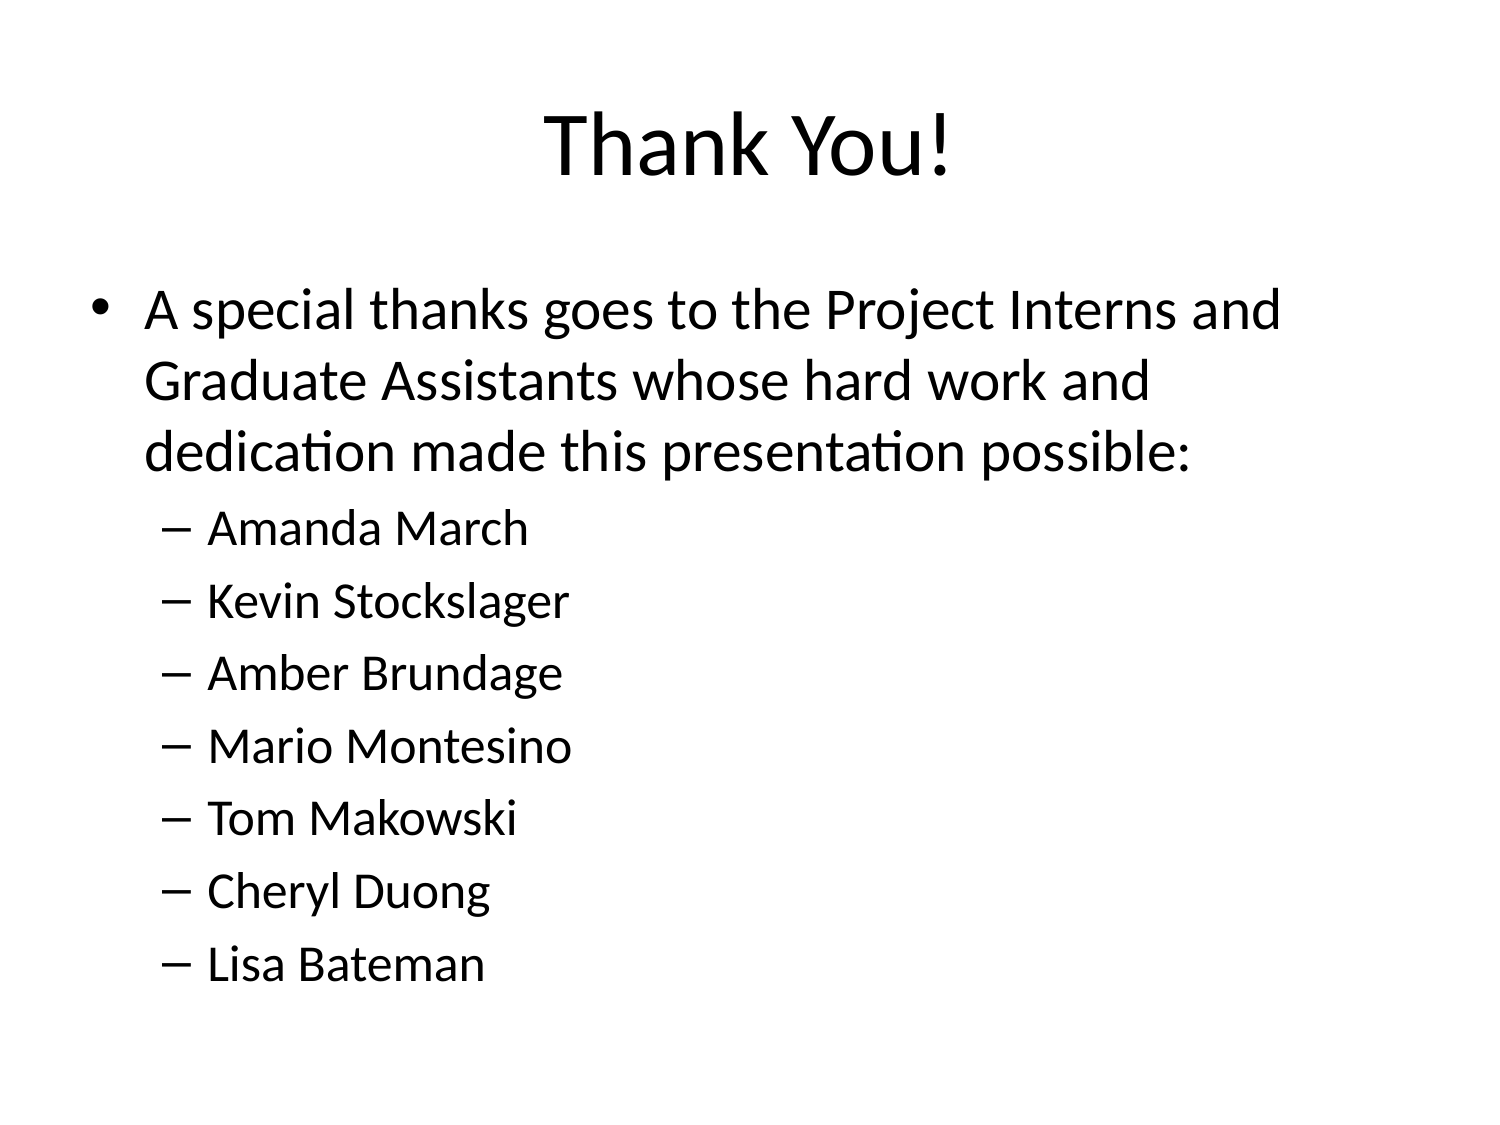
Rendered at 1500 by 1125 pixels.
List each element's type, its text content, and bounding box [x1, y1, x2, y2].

list A special thanks goes to the Project Interns and Graduate Assistants whose hard work and dedication made this presentation possible: Amanda March Kevin Stockslager Amber Brundage Mario Montesino Tom Makowski Cheryl Duong Lisa Bateman [75, 262, 1425, 1005]
title Thank You! [75, 45, 1425, 233]
